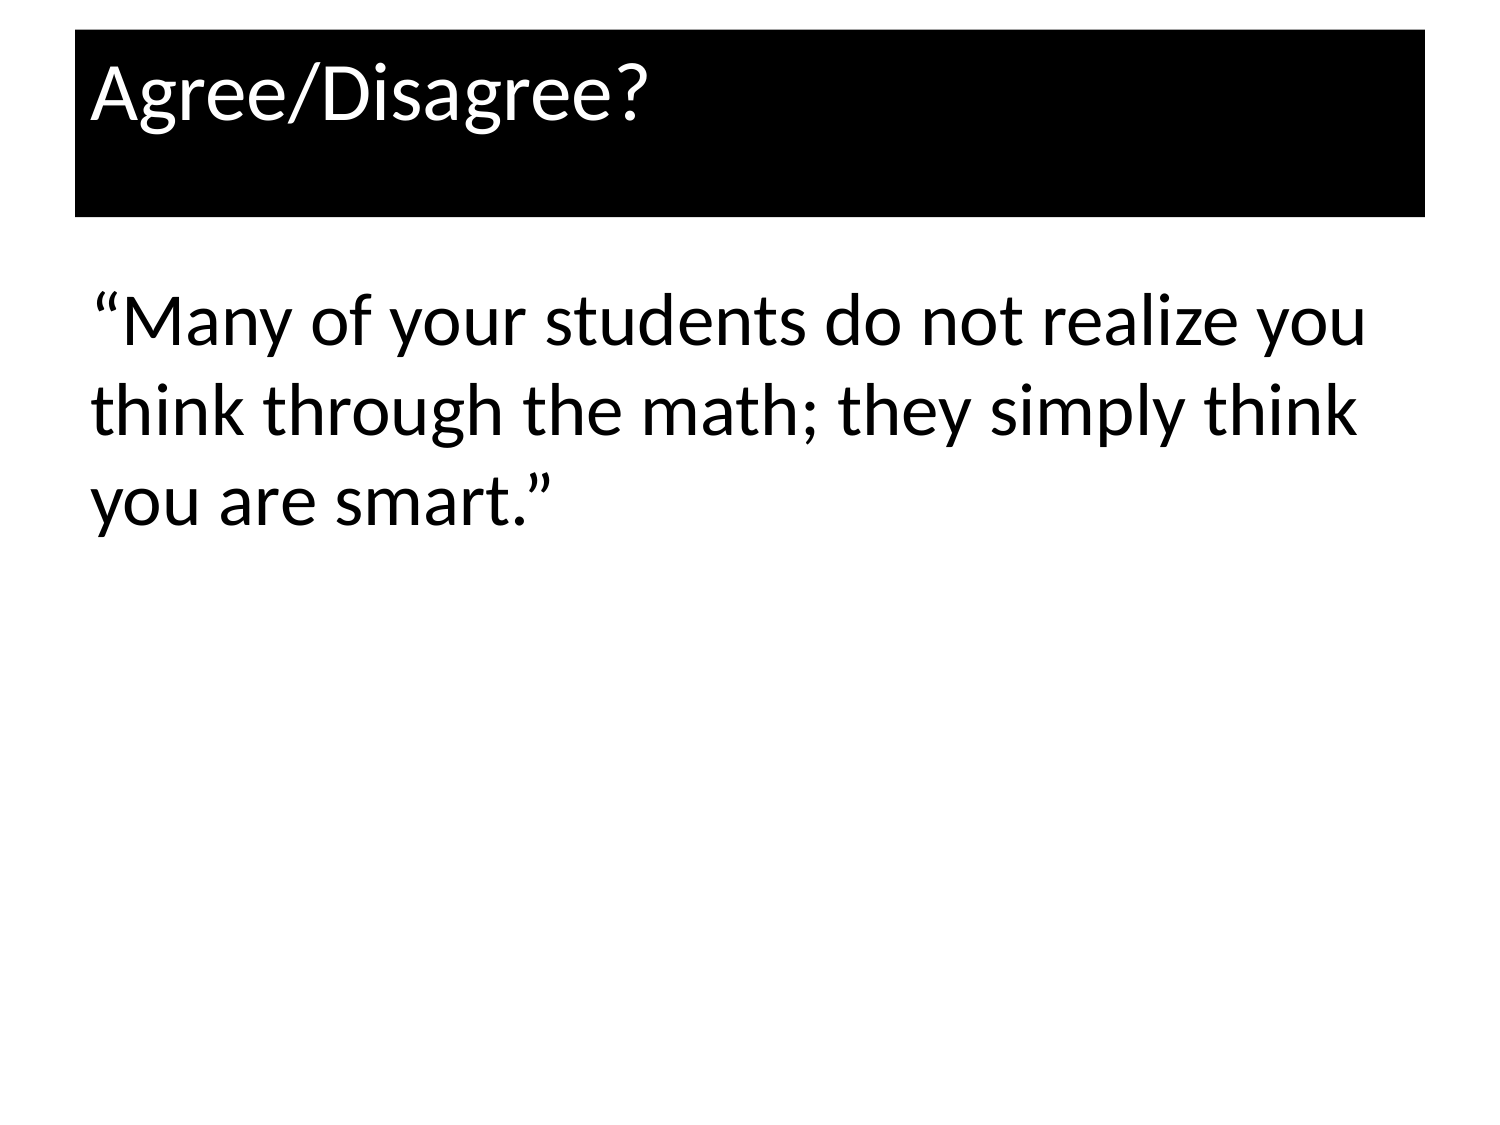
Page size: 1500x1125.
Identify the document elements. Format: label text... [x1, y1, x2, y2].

list “Many of your students do not realize you think through the math; they simply think you are smart.” [75, 262, 1425, 1005]
title Agree/Disagree? [75, 29, 1425, 218]
